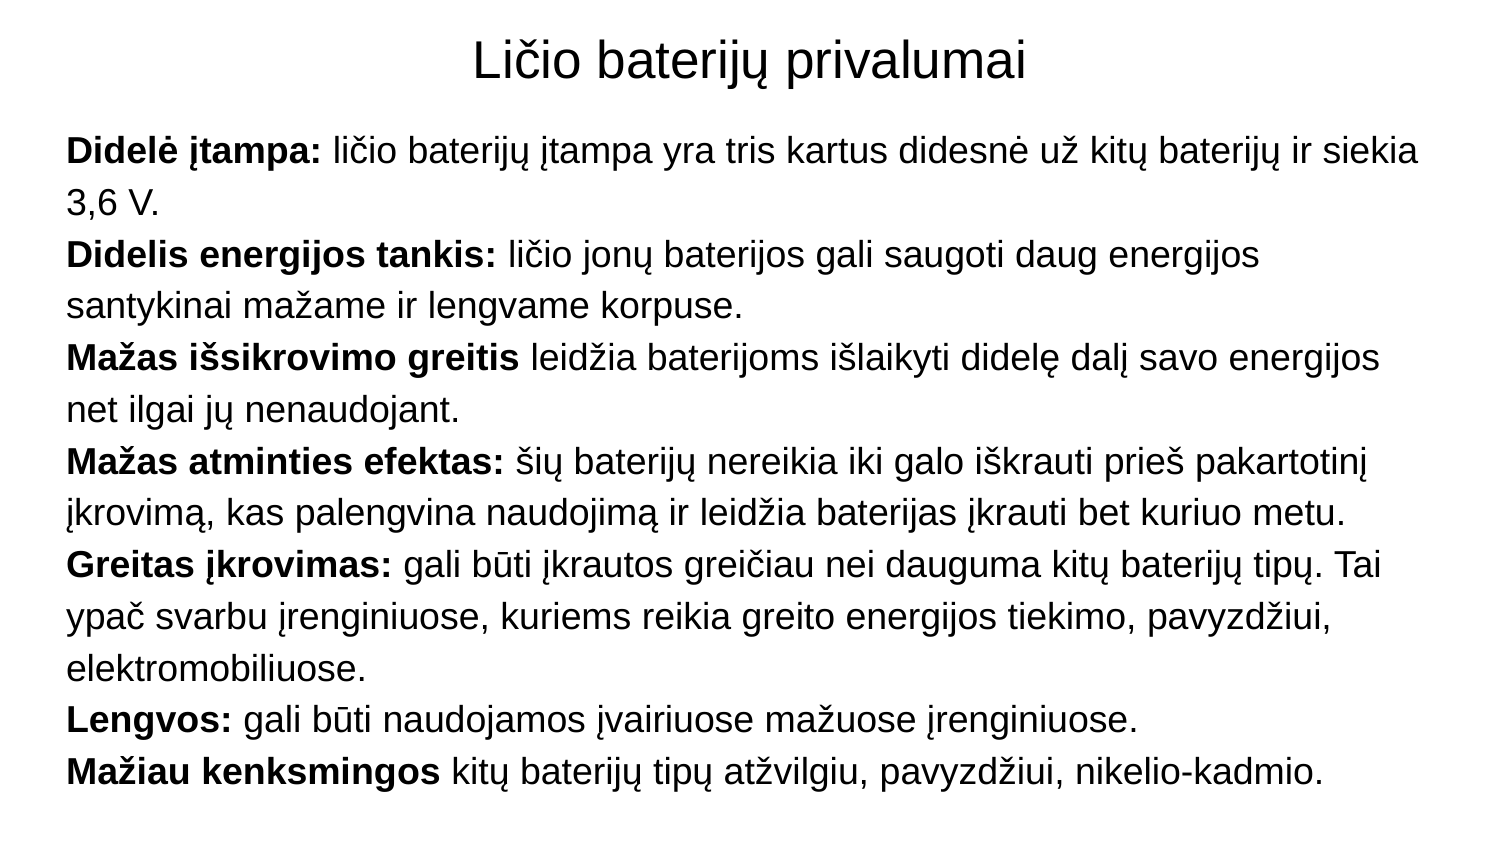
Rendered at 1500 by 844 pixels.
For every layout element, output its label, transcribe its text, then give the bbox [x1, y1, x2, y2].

list Didelė įtampa: ličio baterijų įtampa yra tris kartus didesnė už kitų baterijų ir siekia 3,6 V. Didelis energijos tankis: ličio jonų baterijos gali saugoti daug energijos santykinai mažame ir lengvame korpuse. Mažas išsikrovimo greitis leidžia baterijoms išlaikyti didelę dalį savo energijos net ilgai jų nenaudojant. Mažas atminties efektas: šių baterijų nereikia iki galo iškrauti prieš pakartotinį įkrovimą, kas palengvina naudojimą ir leidžia baterijas įkrauti bet kuriuo metu. Greitas įkrovimas: gali būti įkrautos greičiau nei dauguma kitų baterijų tipų. Tai ypač svarbu įrenginiuose, kuriems reikia greito energijos tiekimo, pavyzdžiui, elektromobiliuose. Lengvos: gali būti naudojamos įvairiuose mažuose įrenginiuose. Mažiau kenksmingos kitų baterijų tipų atžvilgiu, pavyzdžiui, nikelio-kadmio. [51, 104, 1449, 821]
title Ličio baterijų privalumai [51, 10, 1449, 104]
